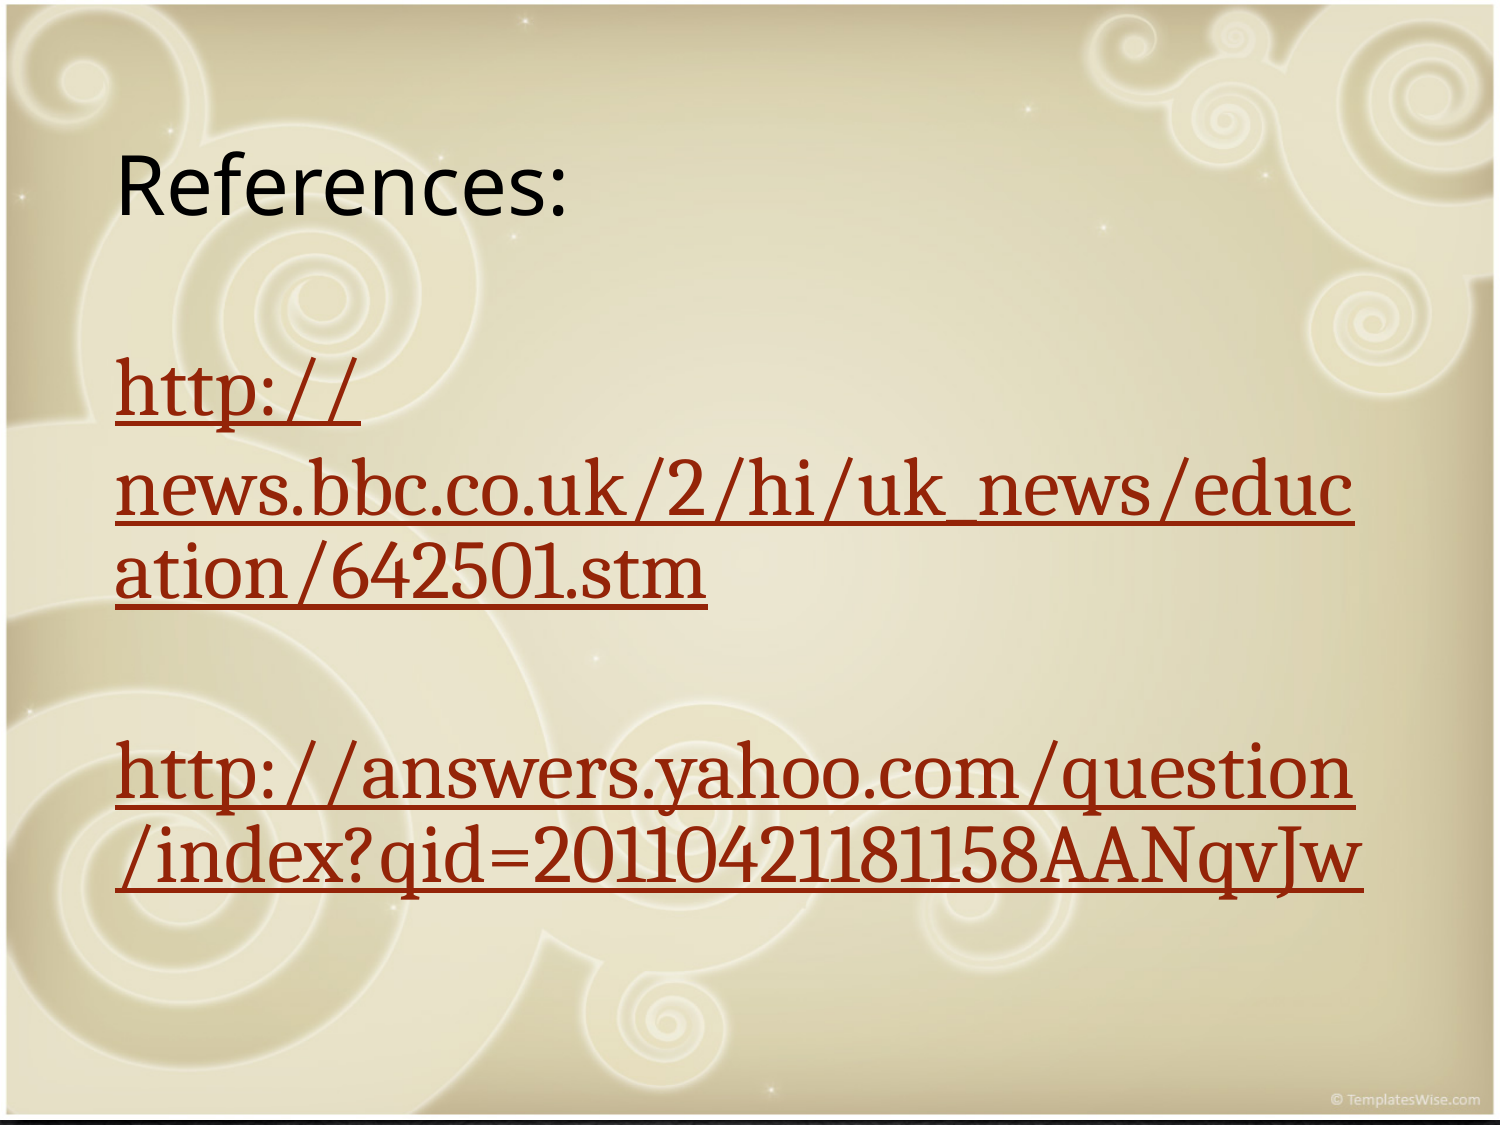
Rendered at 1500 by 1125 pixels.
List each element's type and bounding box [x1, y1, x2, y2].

picture [0, 1121, 1500, 1125]
list [0, 0, 1500, 1121]
